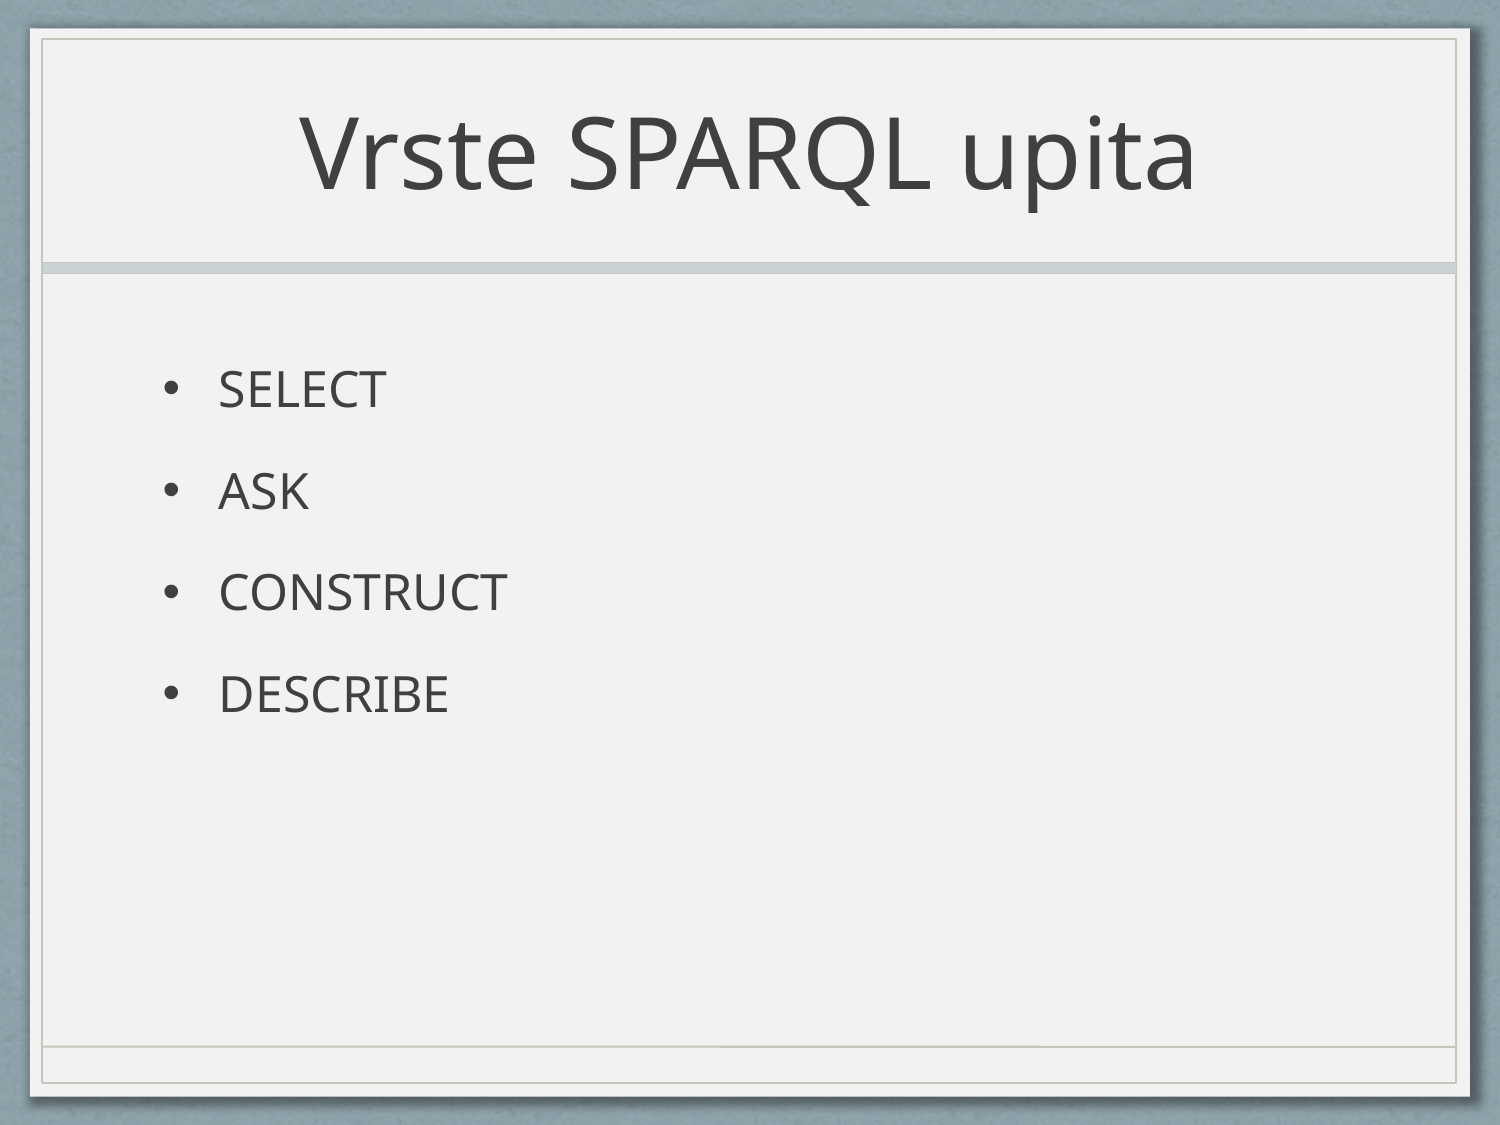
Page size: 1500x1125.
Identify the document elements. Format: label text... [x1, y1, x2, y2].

title Vrste SPARQL upita [147, 40, 1353, 260]
list SELECT ASK CONSTRUCT DESCRIBE [147, 350, 1353, 996]
